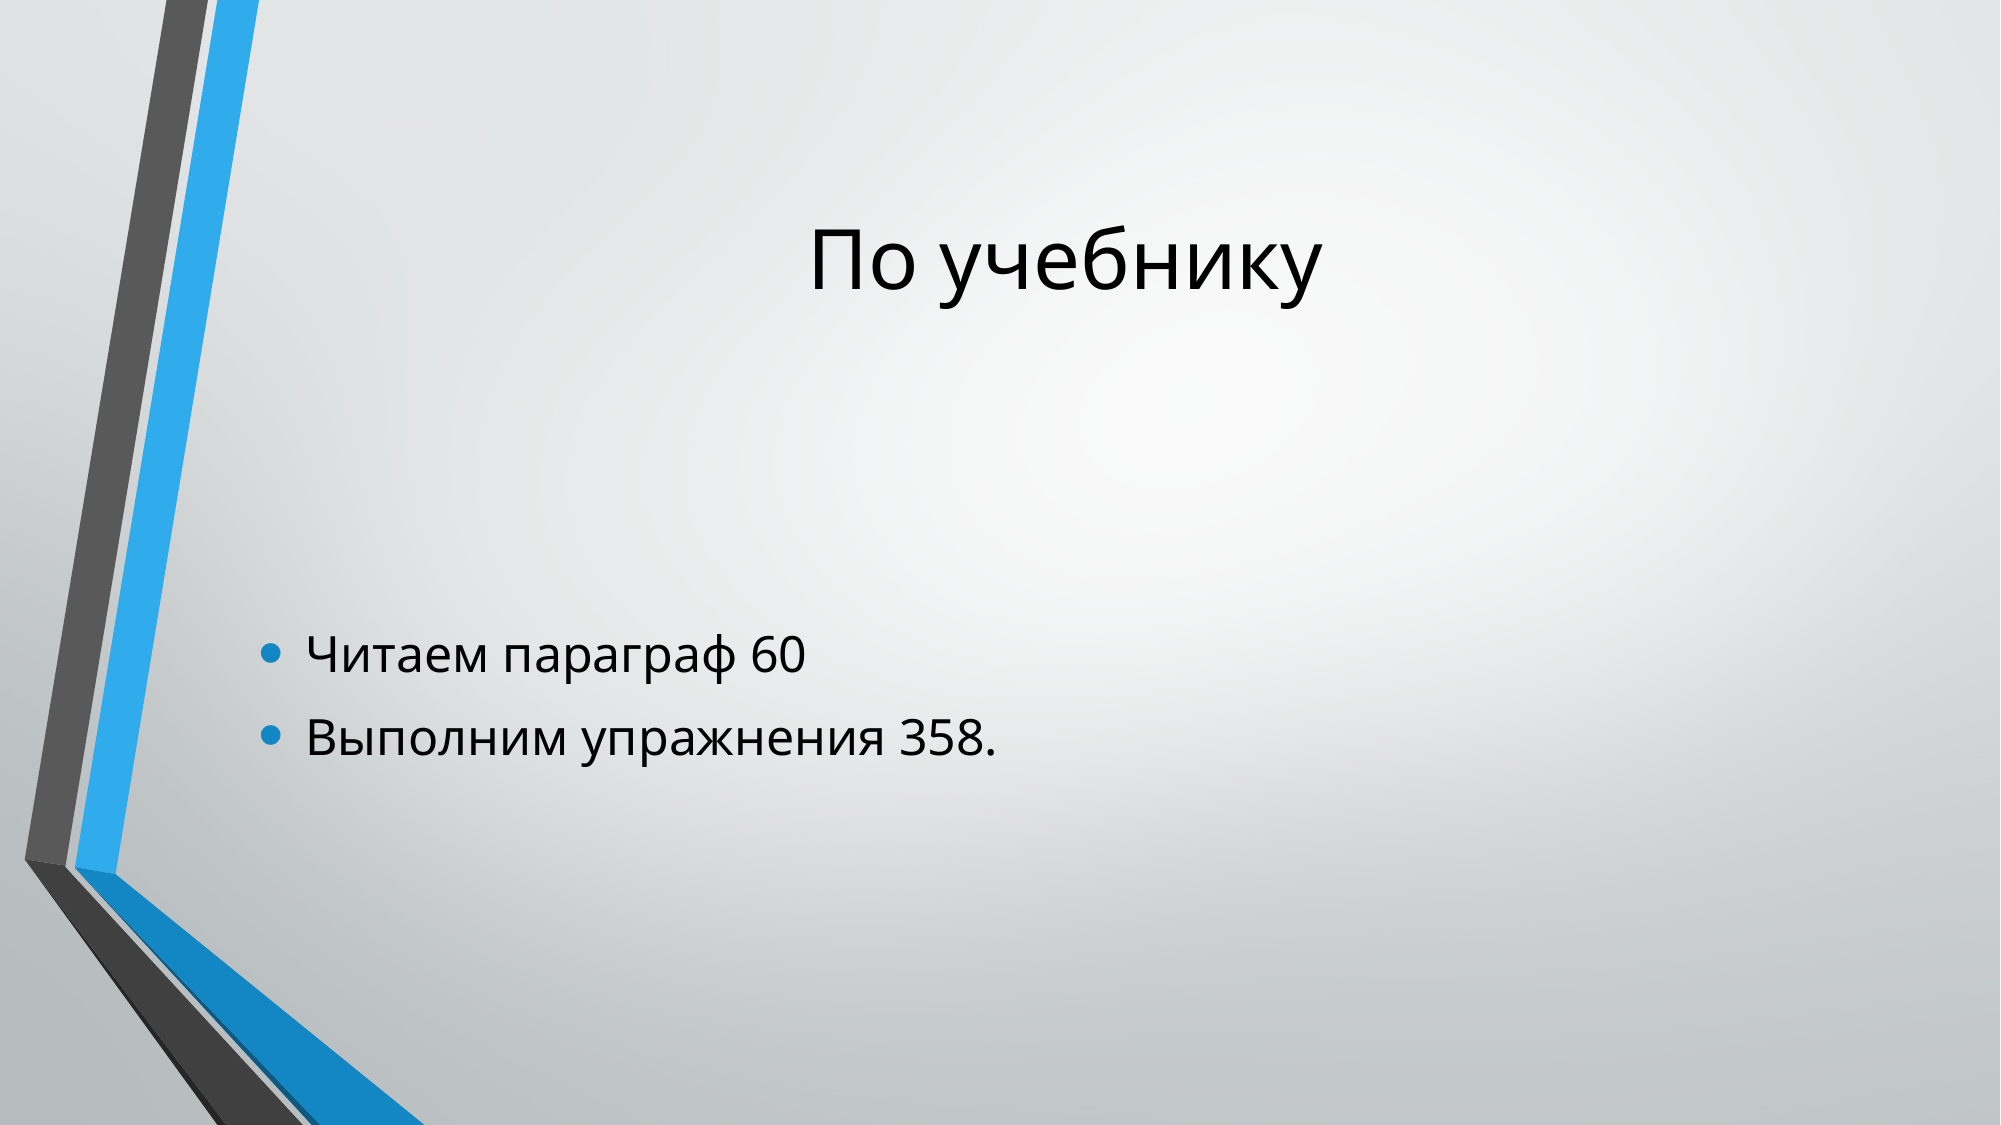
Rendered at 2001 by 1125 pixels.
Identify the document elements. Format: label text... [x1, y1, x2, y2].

list Читаем параграф 60 Выполним упражнения 358. [243, 437, 1887, 950]
title По учебнику [243, 112, 1887, 400]
